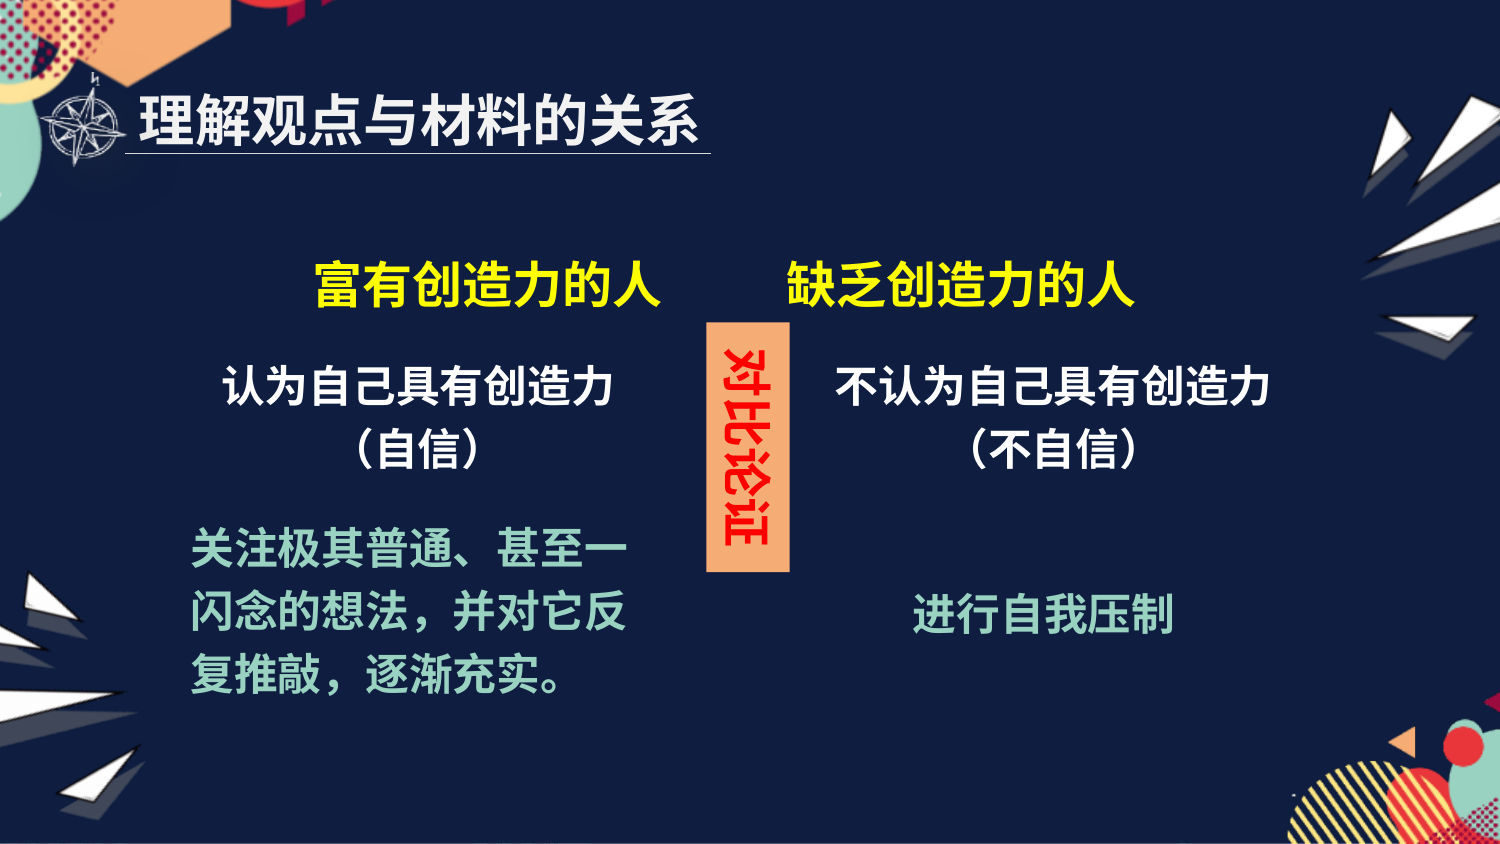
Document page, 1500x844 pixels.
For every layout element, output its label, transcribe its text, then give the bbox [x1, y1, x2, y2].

text_box 认为自己具有创造力 （自信） [207, 342, 629, 480]
picture [1286, 44, 1500, 391]
picture [0, 513, 220, 844]
text_box 进行自我压制 [901, 570, 1207, 645]
picture [0, 0, 450, 339]
text_box 关注极其普通、甚至一闪念的想法，并对它反复推敲，逐渐充实。 [179, 504, 657, 705]
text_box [35, 72, 749, 167]
text_box 富有创造力的人 缺乏创造力的人 [218, 247, 1230, 320]
text_box 对比论证 [706, 322, 790, 573]
text_box 不认为自己具有创造力 （不自信） [822, 342, 1286, 480]
picture [1286, 686, 1500, 844]
